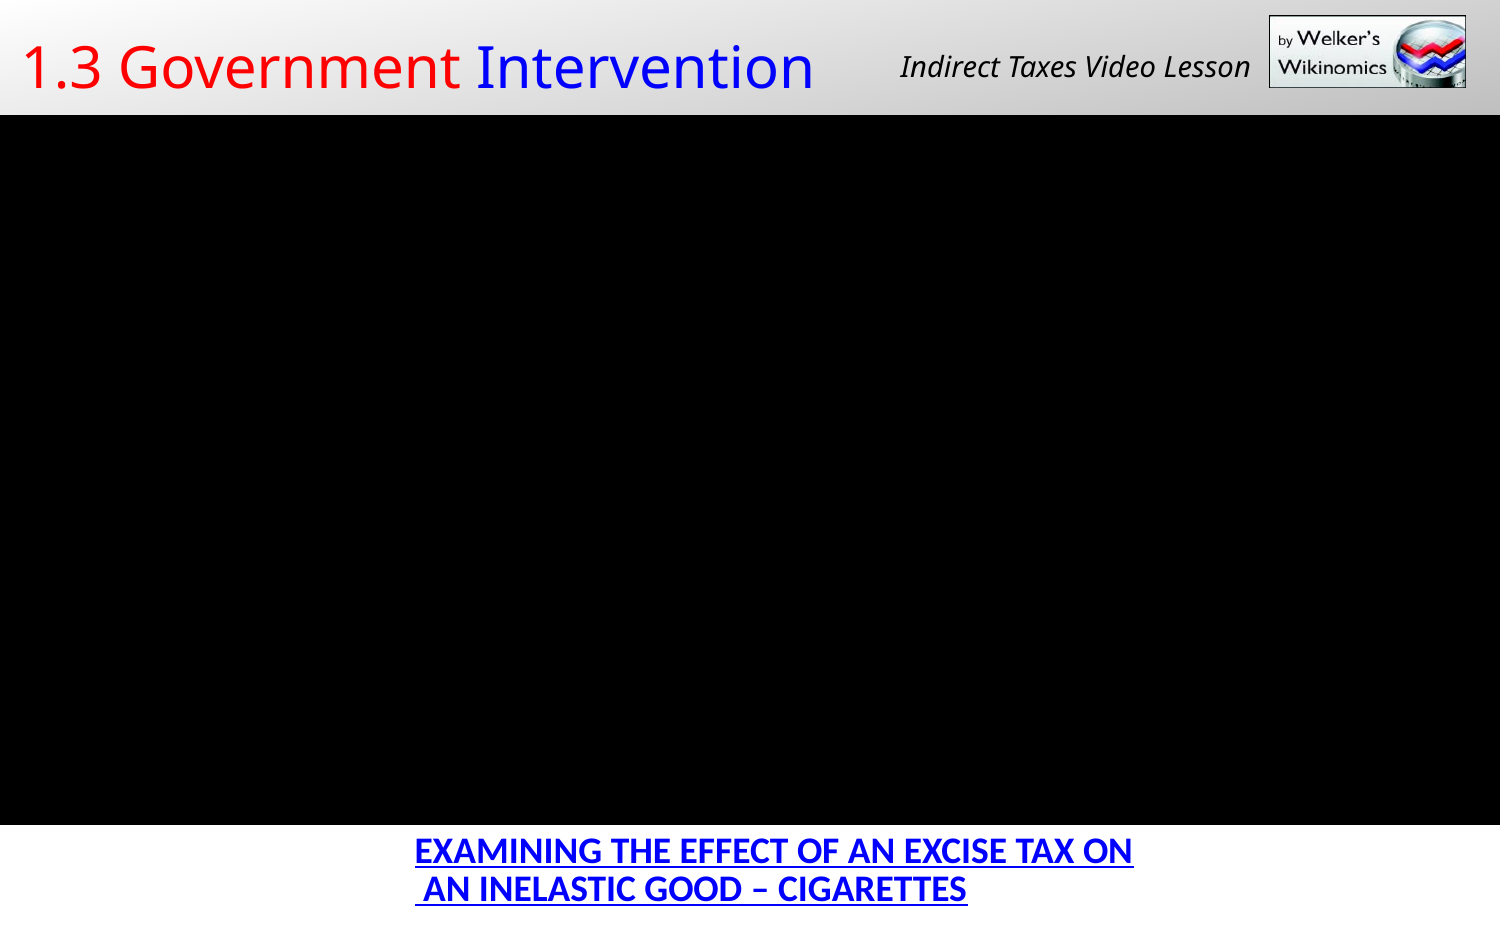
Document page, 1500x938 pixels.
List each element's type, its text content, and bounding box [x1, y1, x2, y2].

text_box EXAMINING THE EFFECT OF AN EXCISE TAX ON AN INELASTIC GOOD – CIGARETTES [399, 834, 1150, 879]
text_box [0, 0, 1500, 113]
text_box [0, 114, 1500, 826]
